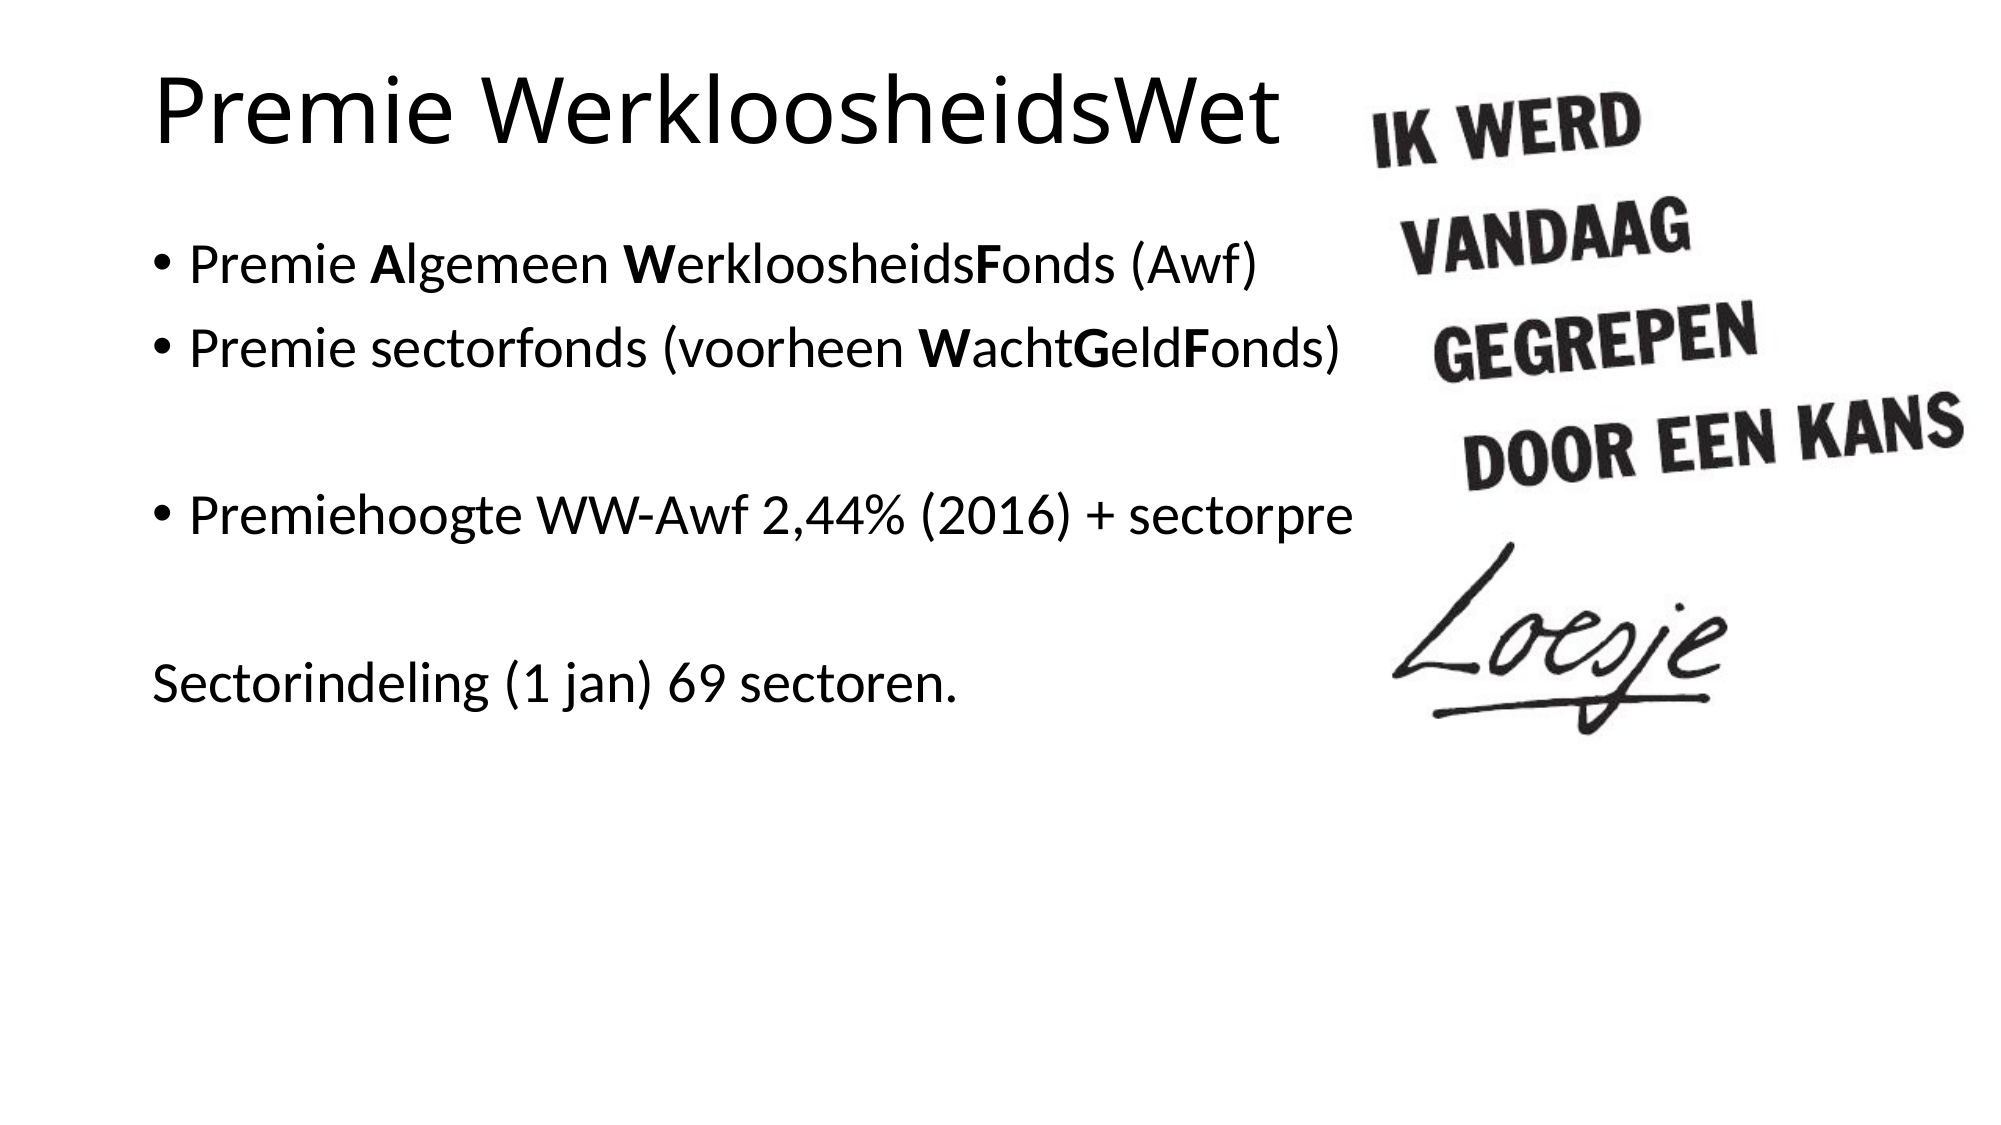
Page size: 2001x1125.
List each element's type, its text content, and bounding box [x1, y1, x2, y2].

title Premie WerkloosheidsWet [137, 59, 1863, 226]
list Premie Algemeen WerkloosheidsFonds (Awf) Premie sectorfonds (voorheen WachtGeldFonds) Premiehoogte WW-Awf 2,44% (2016) + sectorpremie. Sectorindeling (1 jan) 69 sectoren. [137, 226, 1863, 1089]
picture [1355, 65, 1978, 744]
